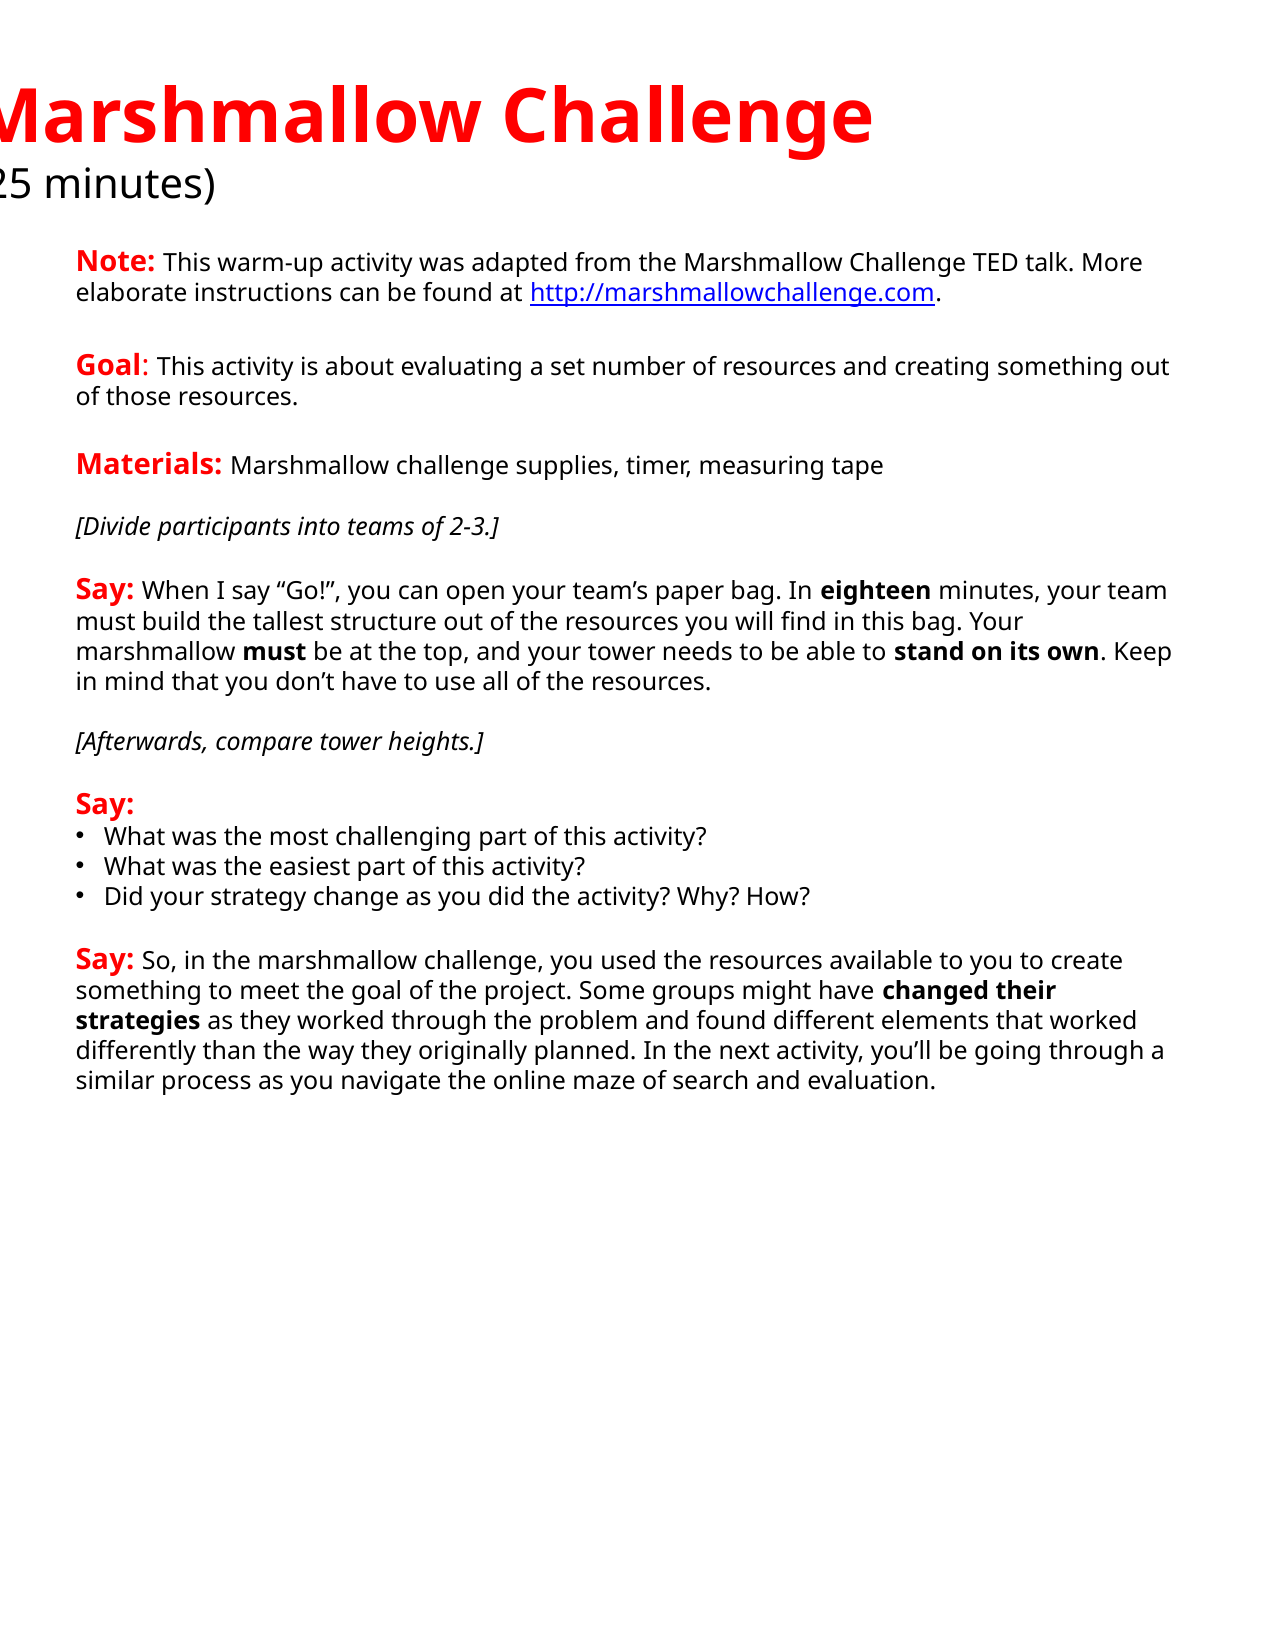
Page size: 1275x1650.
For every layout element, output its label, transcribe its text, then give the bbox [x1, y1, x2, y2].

text_box Marshmallow Challenge (25 minutes) [0, 59, 911, 215]
text_box Note: This warm-up activity was adapted from the Marshmallow Challenge TED talk. More elaborate instructions can be found at http://marshmallowchallenge.com. Goal: This activity is about evaluating a set number of resources and creating something out of those resources. Materials: Marshmallow challenge supplies, timer, measuring tape [Divide participants into teams of 2-3.] Say: When I say “Go!”, you can open your team’s paper bag. In eighteen minutes, your team must build the tallest structure out of the resources you will find in this bag. Your marshmallow must be at the top, and your tower needs to be able to stand on its own. Keep in mind that you don’t have to use all of the resources. [Afterwards, compare tower heights.] Say: What was the most challenging part of this activity? What was the easiest part of this activity? Did your strategy change as you did the activity? Why? How? Say: So, in the marshmallow challenge, you used the resources available to you to create something to meet the goal of the project. Some groups might have changed their strategies as they worked through the problem and found different elements that worked differently than the way they originally planned. In the next activity, you’ll be going through a similar process as you navigate the online maze of search and evaluation. [60, 234, 1194, 1102]
